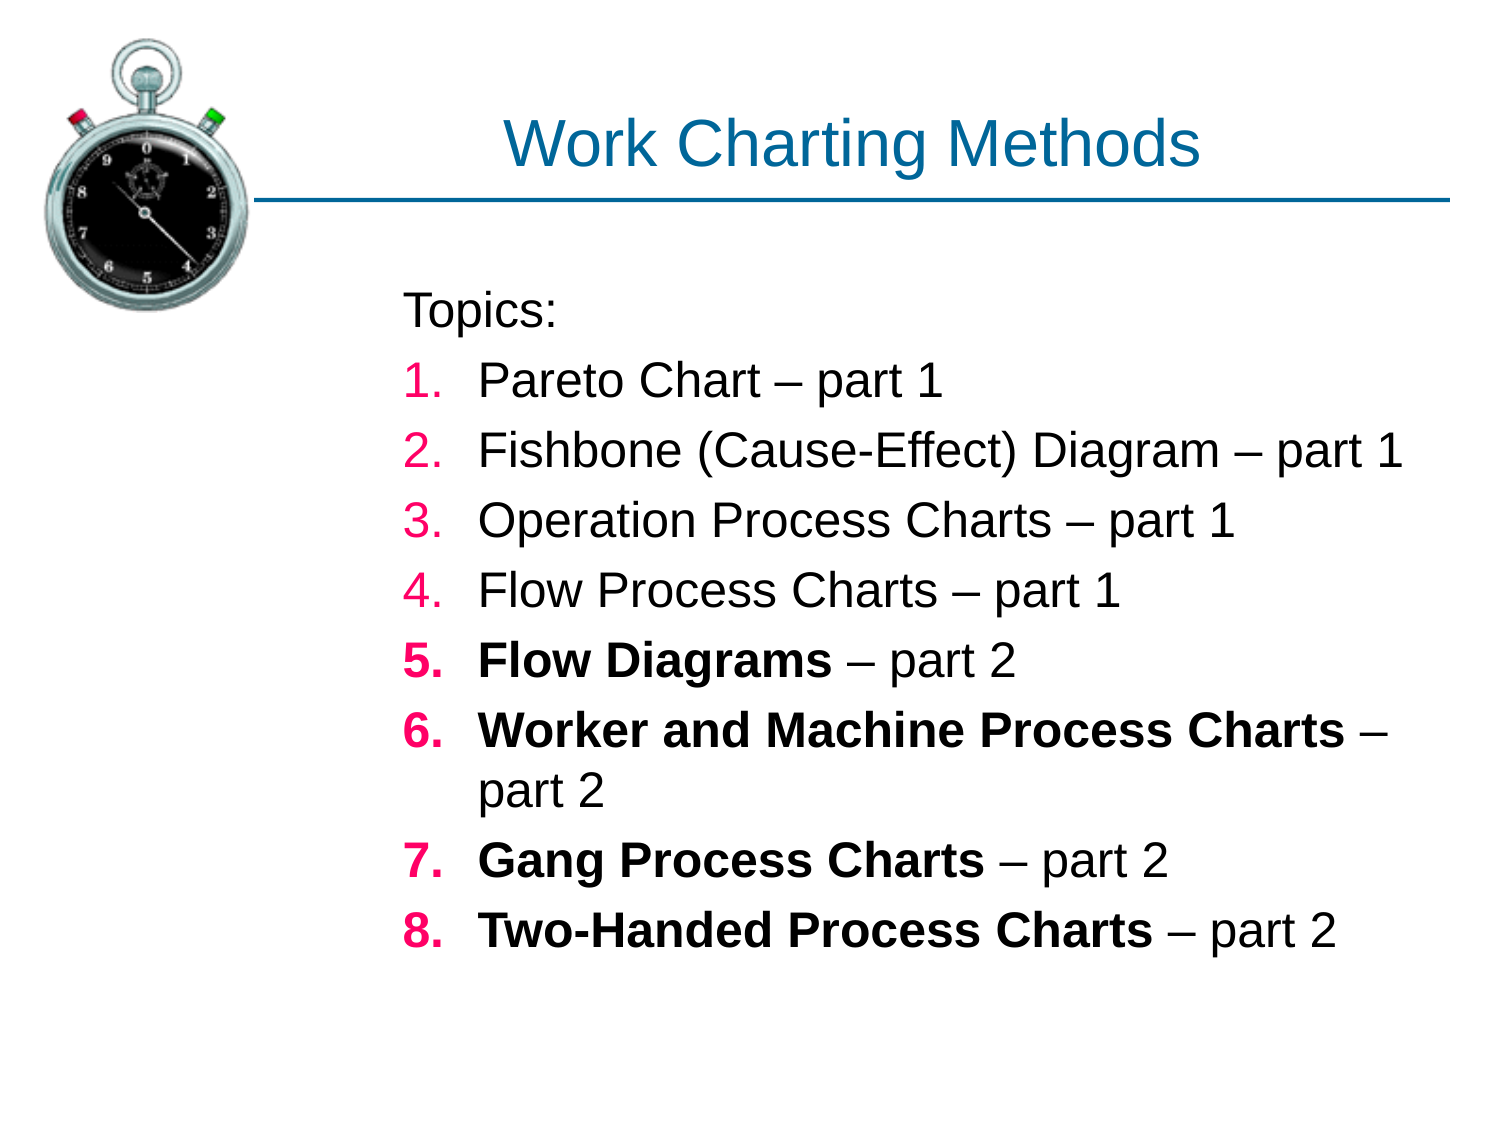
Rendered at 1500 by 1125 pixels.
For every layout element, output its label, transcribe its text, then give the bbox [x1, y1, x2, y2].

title Work Charting Methods [275, 37, 1450, 188]
picture [37, 37, 254, 313]
list Topics: Pareto Chart – part 1 Fishbone (Cause-Effect) Diagram – part 1 Operation Process Charts – part 1 Flow Process Charts – part 1 Flow Diagrams – part 2 Worker and Machine Process Charts – part 2 Gang Process Charts – part 2 Two-Handed Process Charts – part 2 [387, 200, 1450, 1000]
